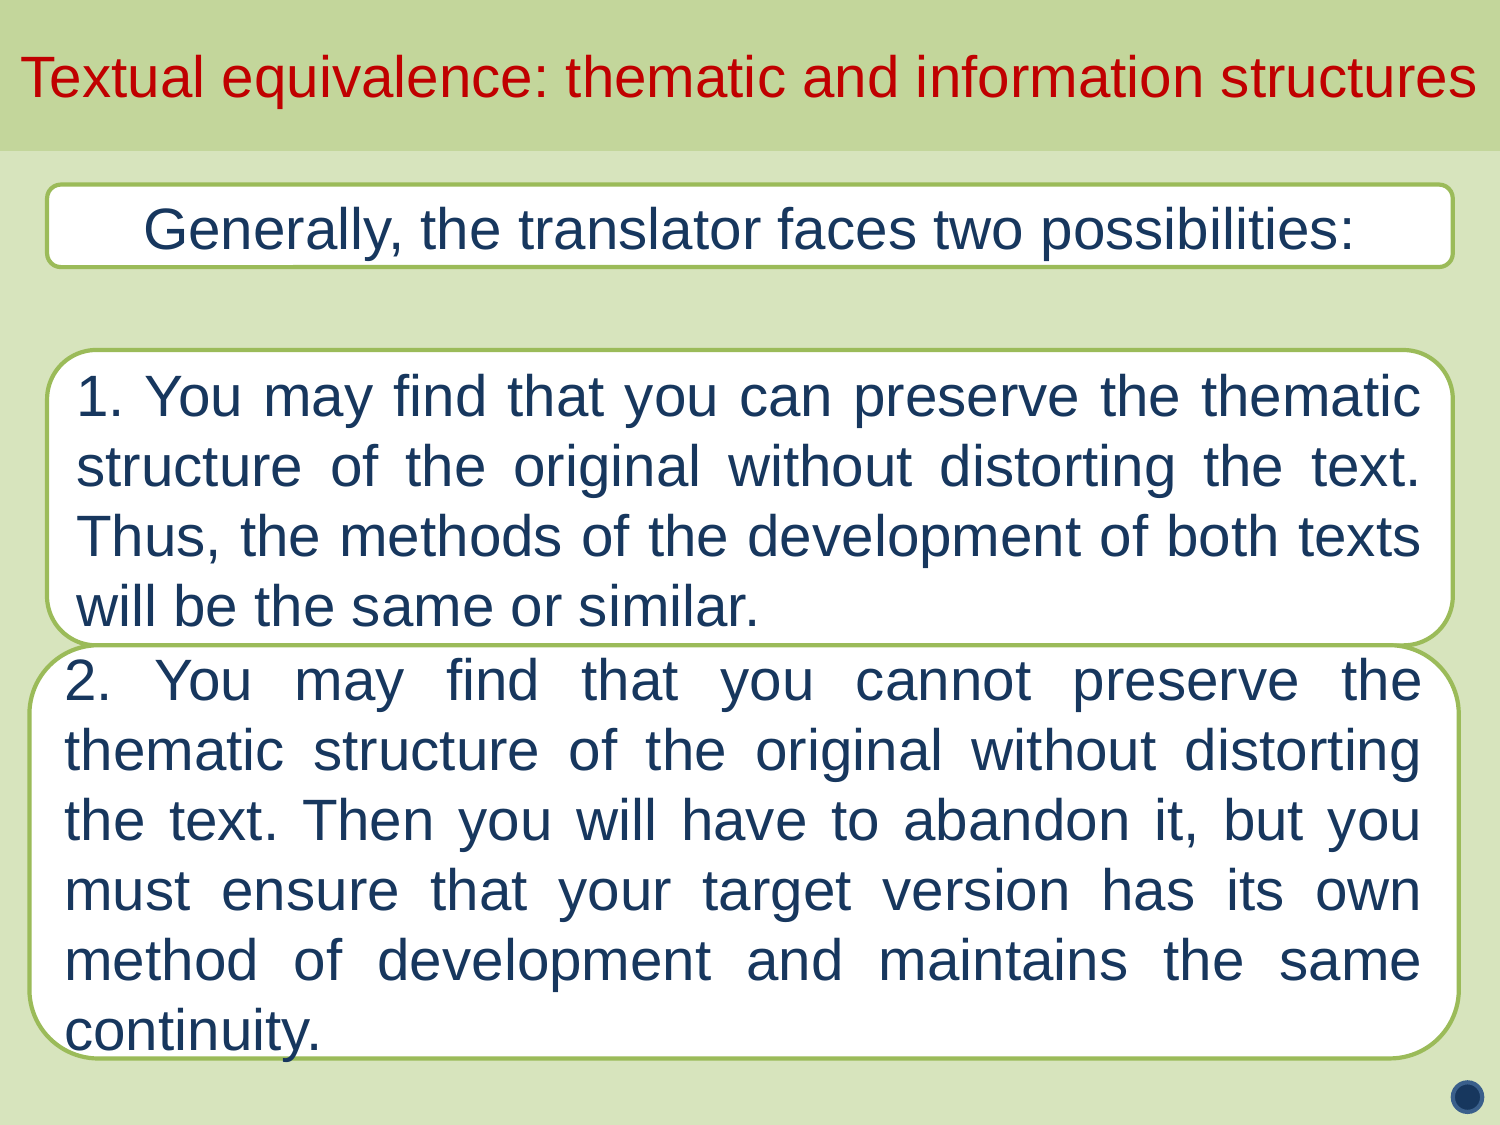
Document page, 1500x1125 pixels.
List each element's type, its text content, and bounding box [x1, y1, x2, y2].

text_box 1. You may find that you can preserve the thematic structure of the original without distorting the text. Thus, the methods of the development of both texts will be the same or similar. [44, 347, 1455, 647]
text_box [1450, 1080, 1485, 1115]
text_box Generally, the translator faces two possibilities: [44, 182, 1455, 270]
text_box 2. You may find that you cannot preserve the thematic structure of the original without distorting the text. Then you will have to abandon it, but you must ensure that your target version has its own method of development and maintains the same continuity. [27, 643, 1461, 1061]
text_box Textual equivalence: thematic and information structures [0, 0, 1500, 151]
